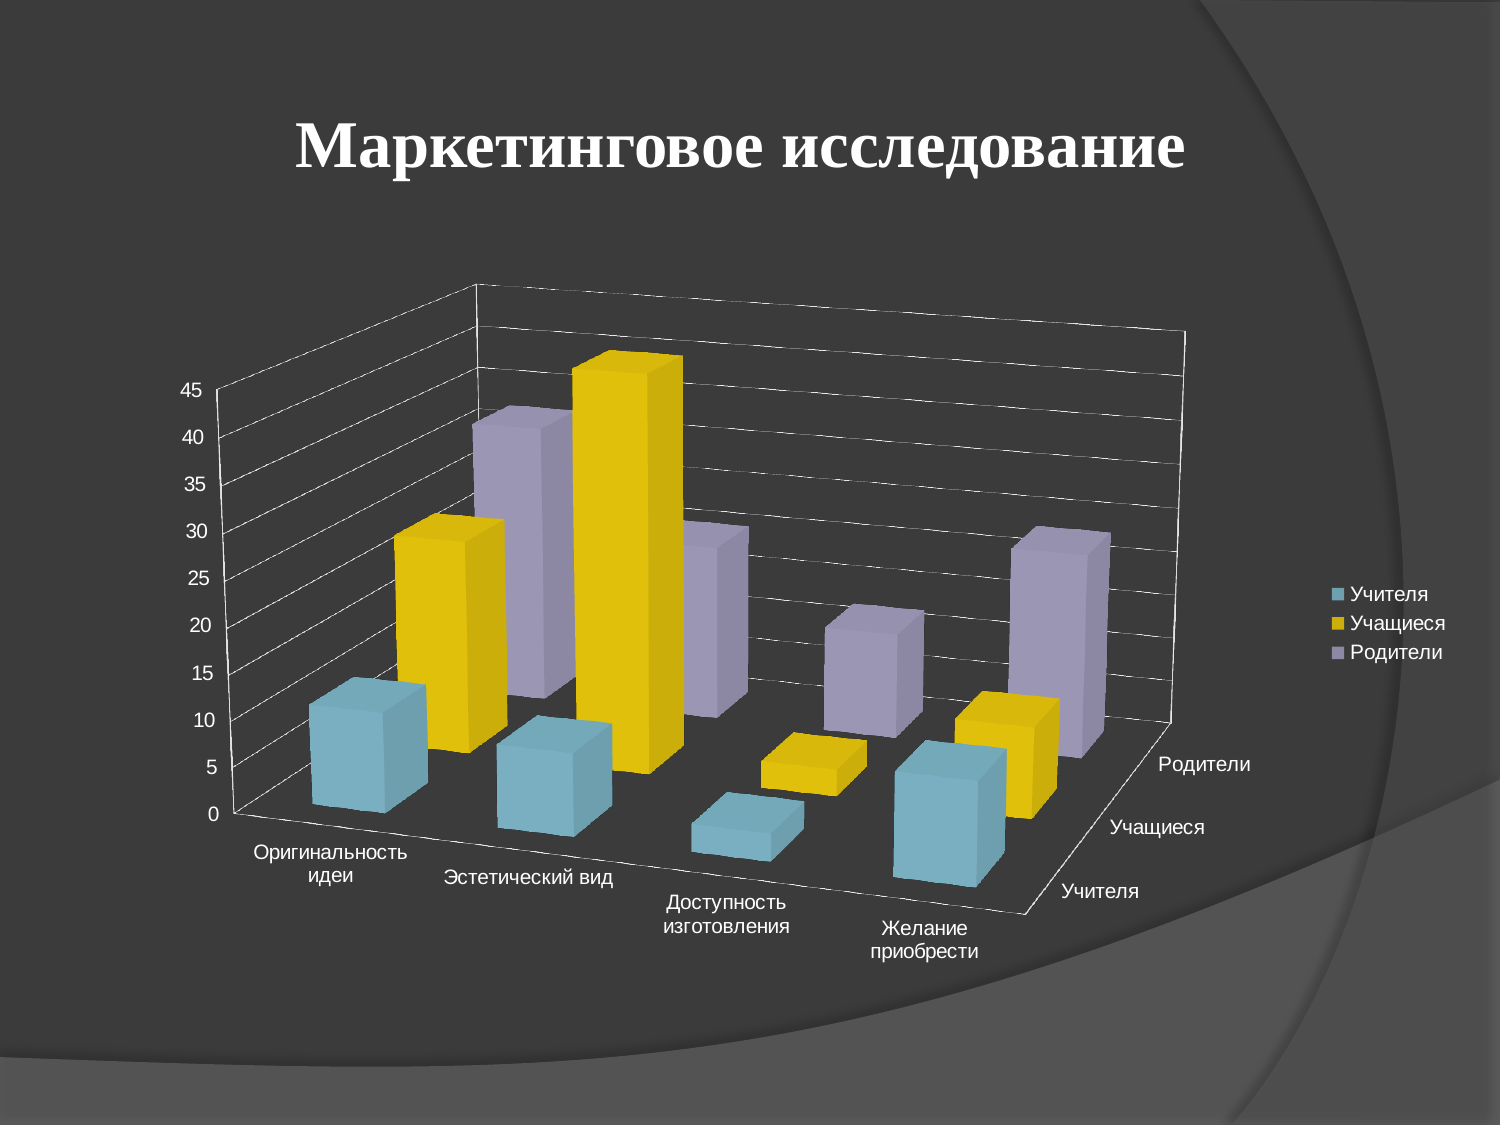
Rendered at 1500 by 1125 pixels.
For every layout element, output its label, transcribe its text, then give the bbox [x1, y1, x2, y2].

text_box Маркетинговое исследование [281, 93, 1336, 189]
chart [105, 269, 1466, 978]
